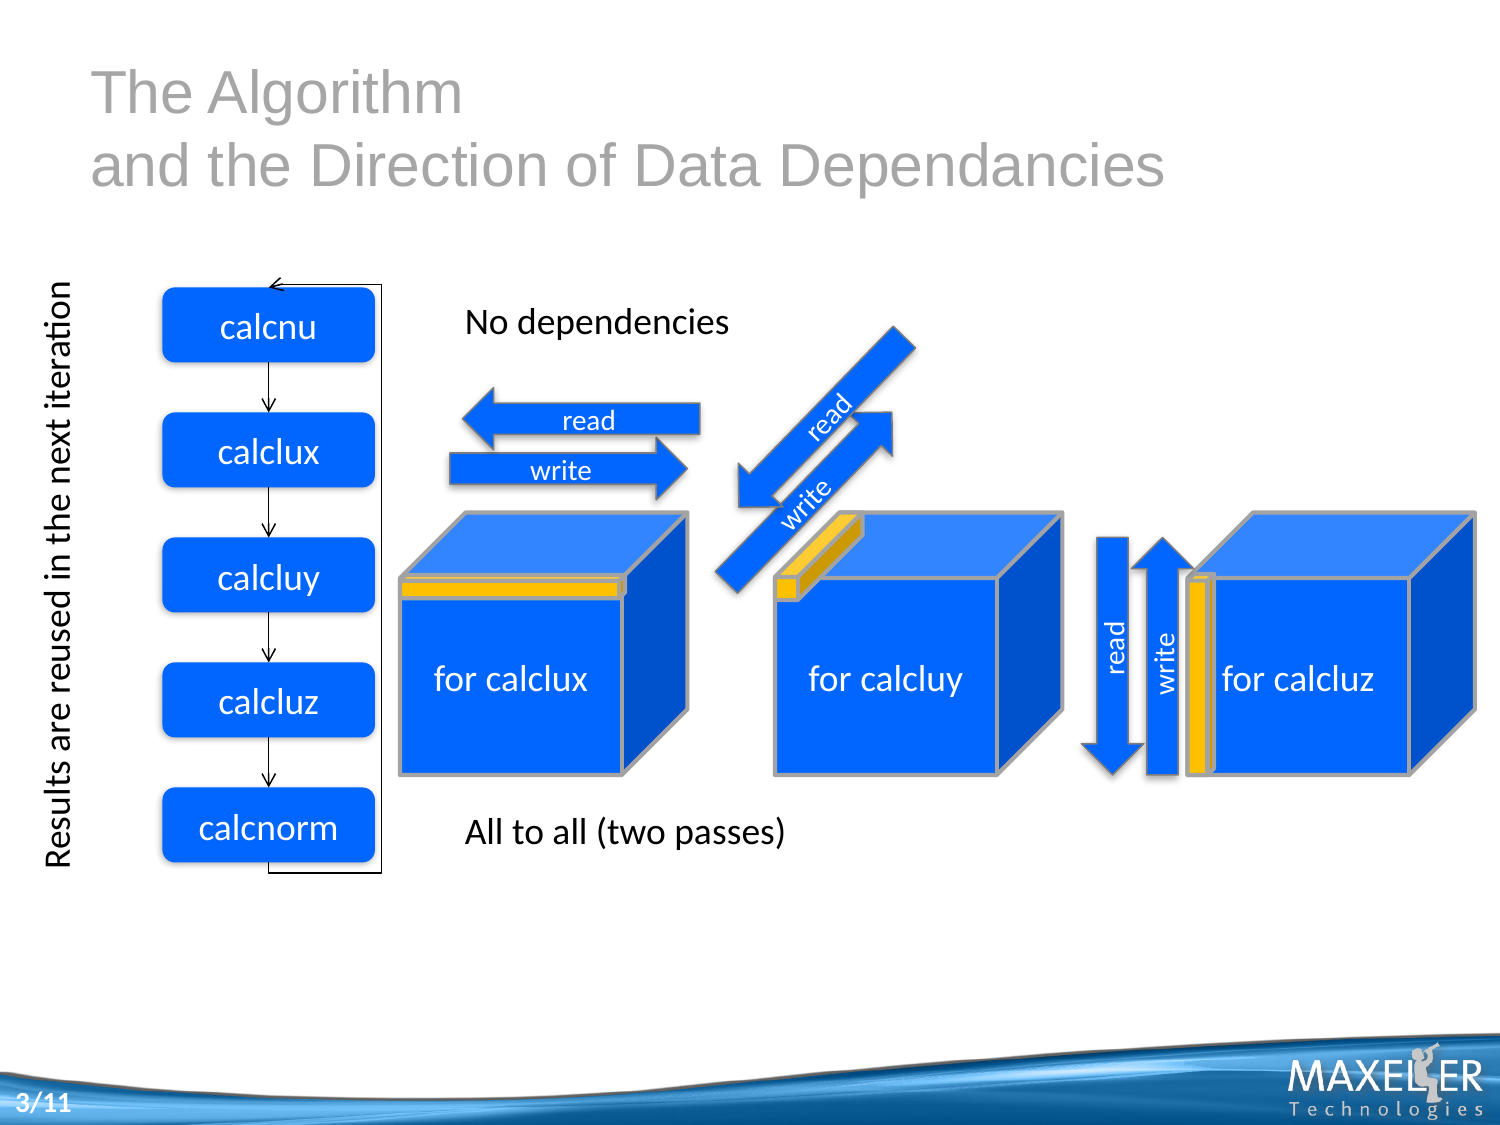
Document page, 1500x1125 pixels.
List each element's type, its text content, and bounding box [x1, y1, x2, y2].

text_box calcnu [162, 287, 375, 363]
text_box for calcluy [772, 510, 1065, 778]
text_box write [714, 411, 894, 594]
text_box [782, 515, 855, 574]
text_box [410, 515, 680, 572]
text_box read [737, 325, 917, 509]
text_box [827, 515, 1055, 575]
text_box [397, 572, 628, 601]
text_box Results are reused in the next iteration [24, 585, 85, 901]
text_box All to all (two passes) [449, 799, 813, 860]
text_box calcluz [162, 662, 375, 738]
text_box read [461, 386, 701, 451]
text_box [1199, 515, 1468, 575]
text_box write [449, 444, 689, 501]
text_box calcluy [162, 585, 375, 613]
text_box read [1080, 536, 1145, 776]
text_box calcluy [162, 537, 375, 573]
text_box calcnorm [162, 787, 375, 863]
slide_number 3/11 [0, 1075, 350, 1125]
text_box Results are reused in the next iteration [24, 250, 85, 573]
text_box calclux [162, 412, 375, 488]
text_box No dependencies [450, 289, 775, 350]
picture [0, 1023, 1500, 1125]
text_box [1185, 571, 1217, 778]
text_box [772, 510, 865, 603]
text_box write [1133, 536, 1195, 776]
text_box for calcluz [1195, 510, 1477, 778]
title The Algorithm and the Direction of Data Dependancies [75, 45, 1424, 209]
text_box for calclux [397, 510, 690, 778]
